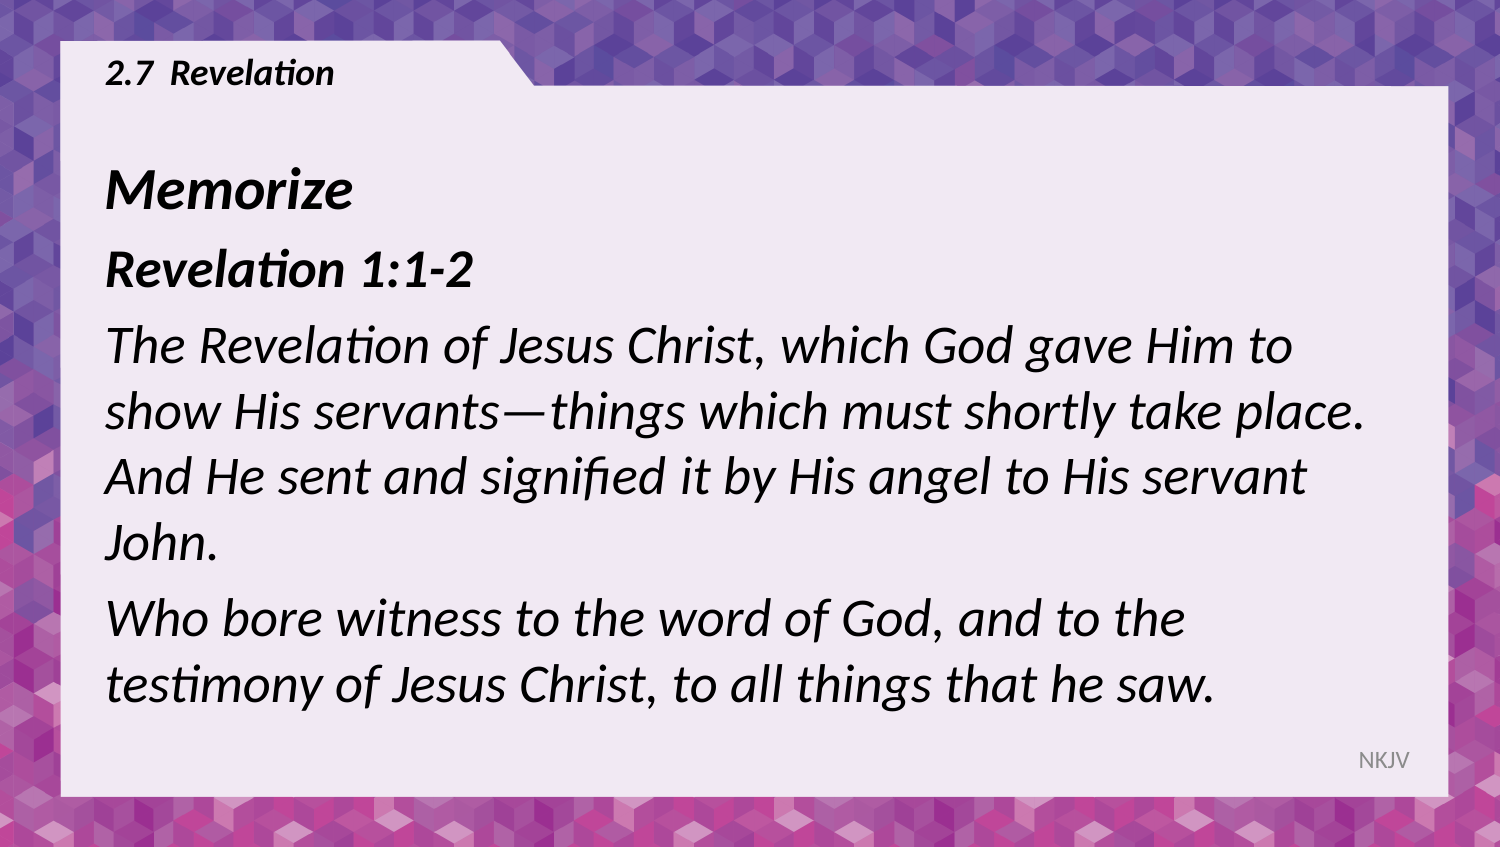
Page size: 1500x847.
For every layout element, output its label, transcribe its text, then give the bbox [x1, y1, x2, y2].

footer NKJV [950, 736, 1425, 782]
picture [0, 0, 1500, 847]
title 2.7 Revelation [89, 33, 1420, 108]
list Memorize Revelation 1:1-2 The Revelation of Jesus Christ, which God gave Him to show His servants—things which must shortly take place. And He sent and signified it by His angel to His servant John. Who bore witness to the word of God, and to the testimony of Jesus Christ, to all things that he saw. [89, 141, 1403, 722]
